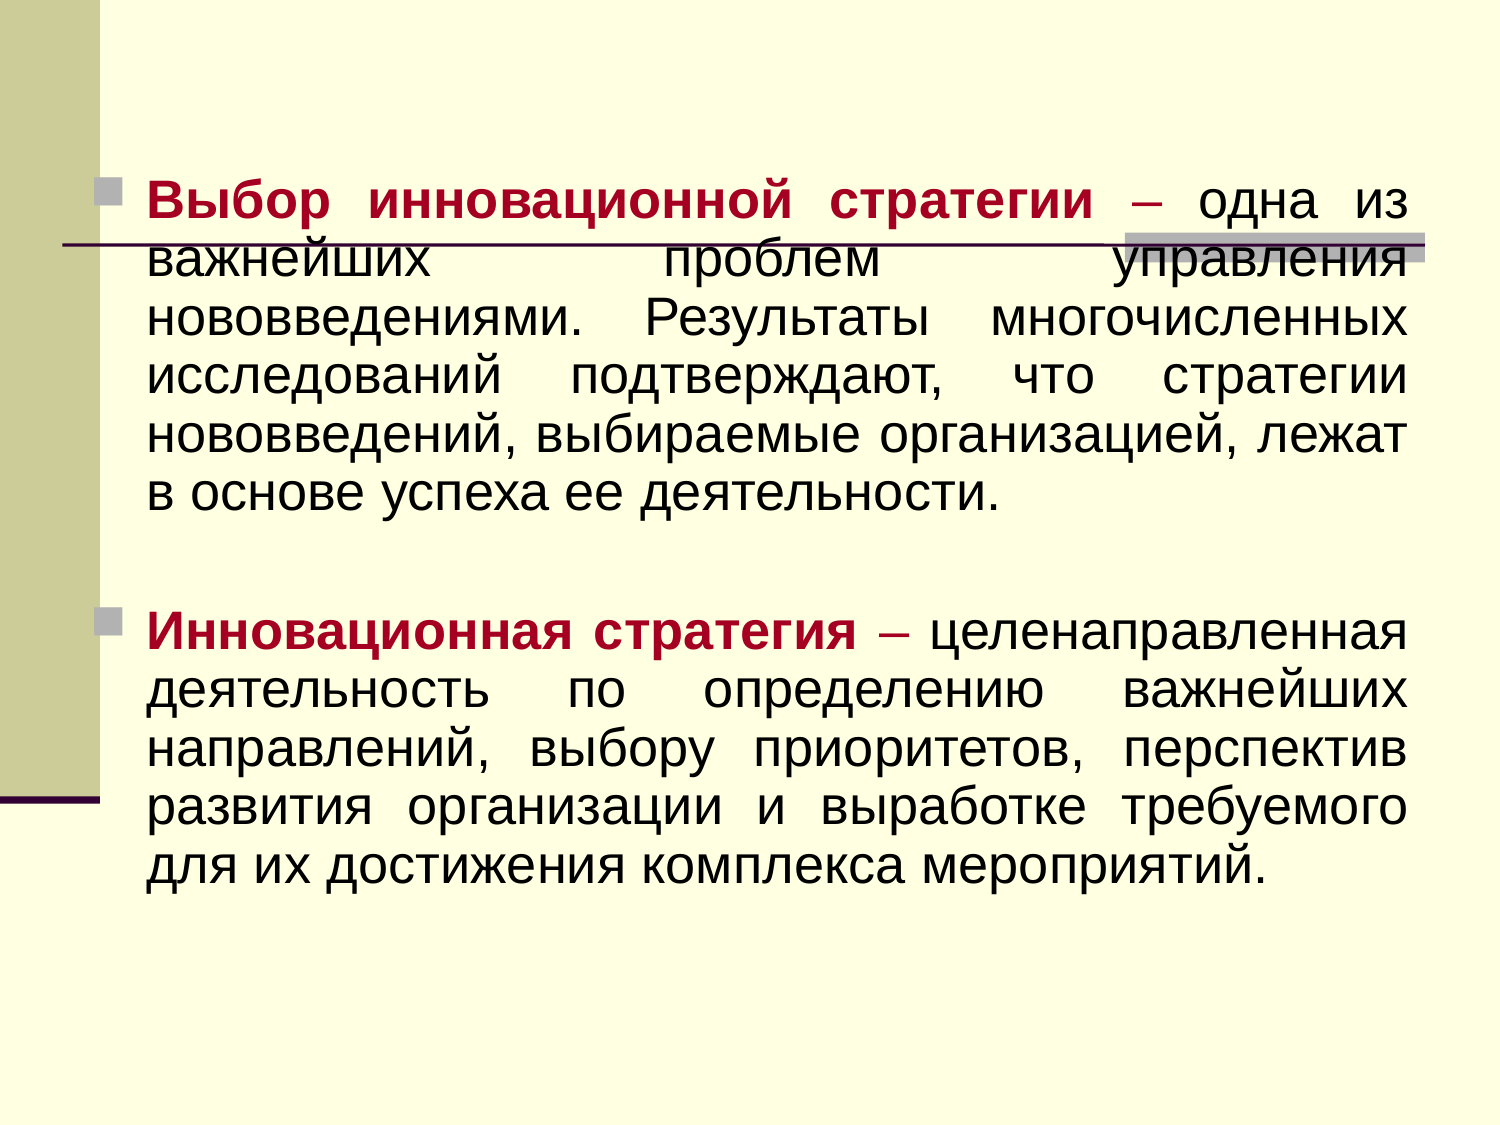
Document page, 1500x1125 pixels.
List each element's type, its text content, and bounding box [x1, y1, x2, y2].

list Выбор инновационной стратегии – одна из важнейших проблем управления нововведениями. Результаты многочисленных исследований подтверждают, что стратегии нововведений, выбираемые организацией, лежат в основе успеха ее деятельности. Инновационная стратегия – целенаправленная деятельность по определению важнейших направлений, выбору приоритетов, перспектив развития организации и выработке требуемого для их достижения комплекса мероприятий. [75, 164, 1425, 1038]
